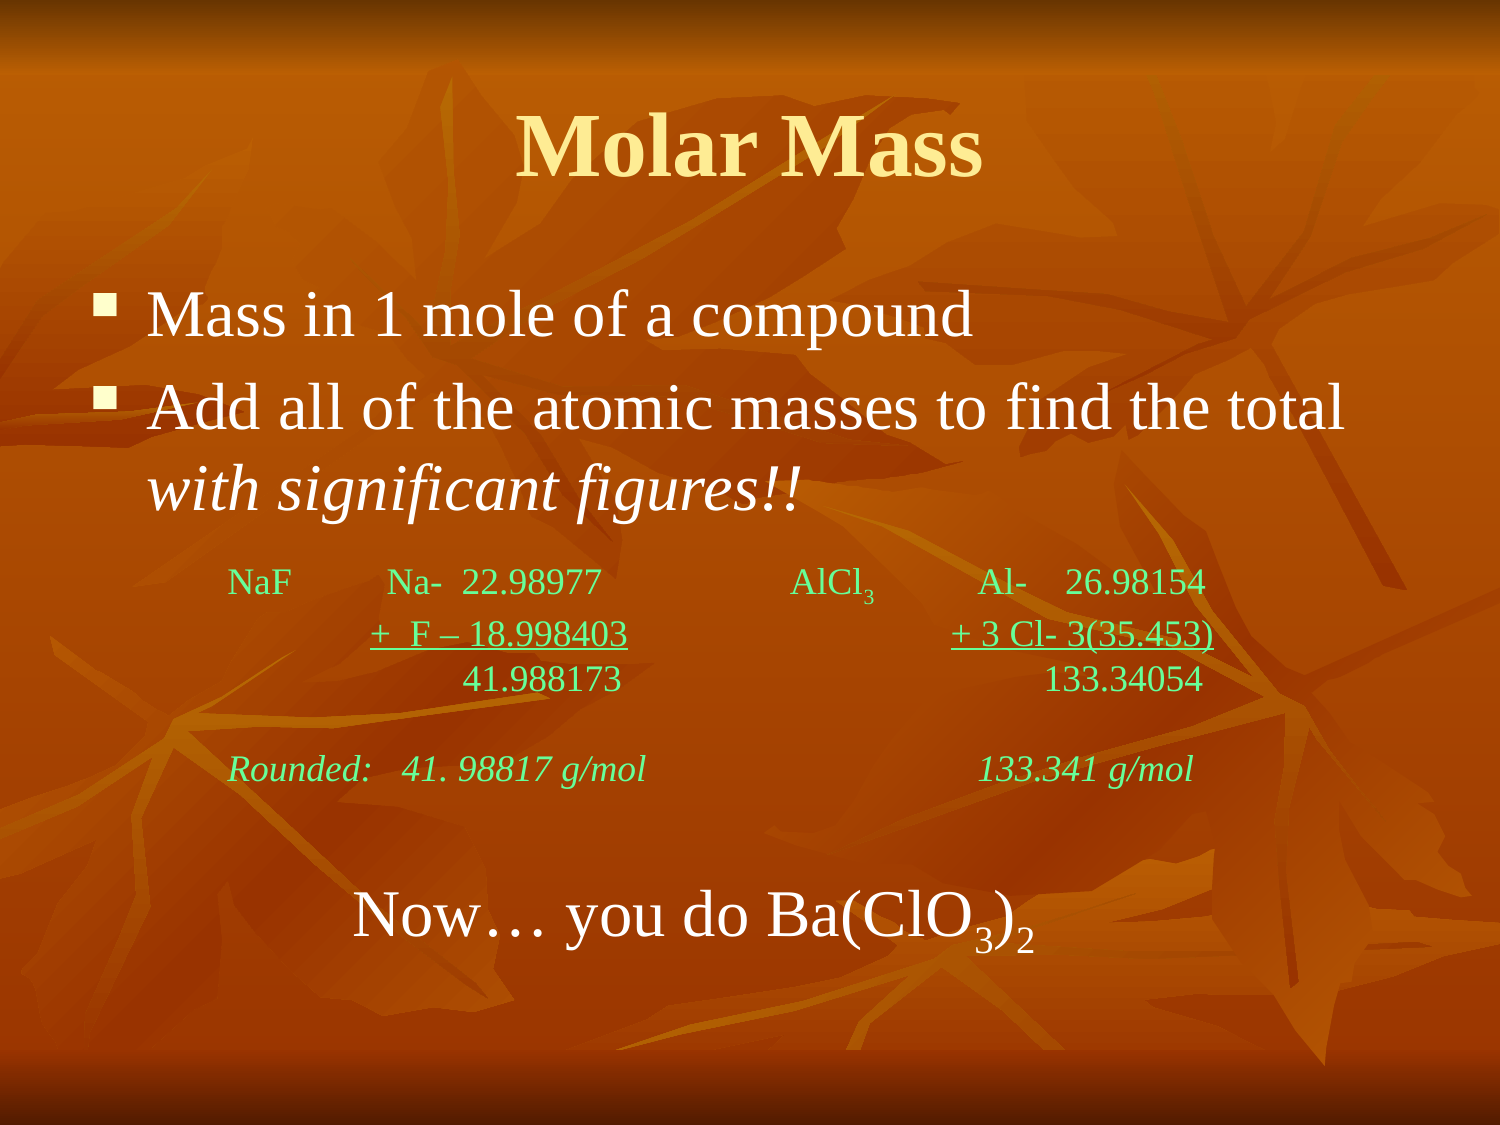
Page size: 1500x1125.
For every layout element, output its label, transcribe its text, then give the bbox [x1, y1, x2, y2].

list Mass in 1 mole of a compound Add all of the atomic masses to find the total with significant figures!! [74, 262, 1426, 576]
text_box Now… you do Ba(ClO3)2 [337, 862, 1250, 969]
text_box NaF Na- 22.98977 AlCl3 Al- 26.98154 + F – 18.998403 + 3 Cl- 3(35.453) 41.988173 133.34054 Rounded: 41. 98817 g/mol 133.341 g/mol [212, 549, 1288, 886]
title Molar Mass [74, 45, 1426, 234]
